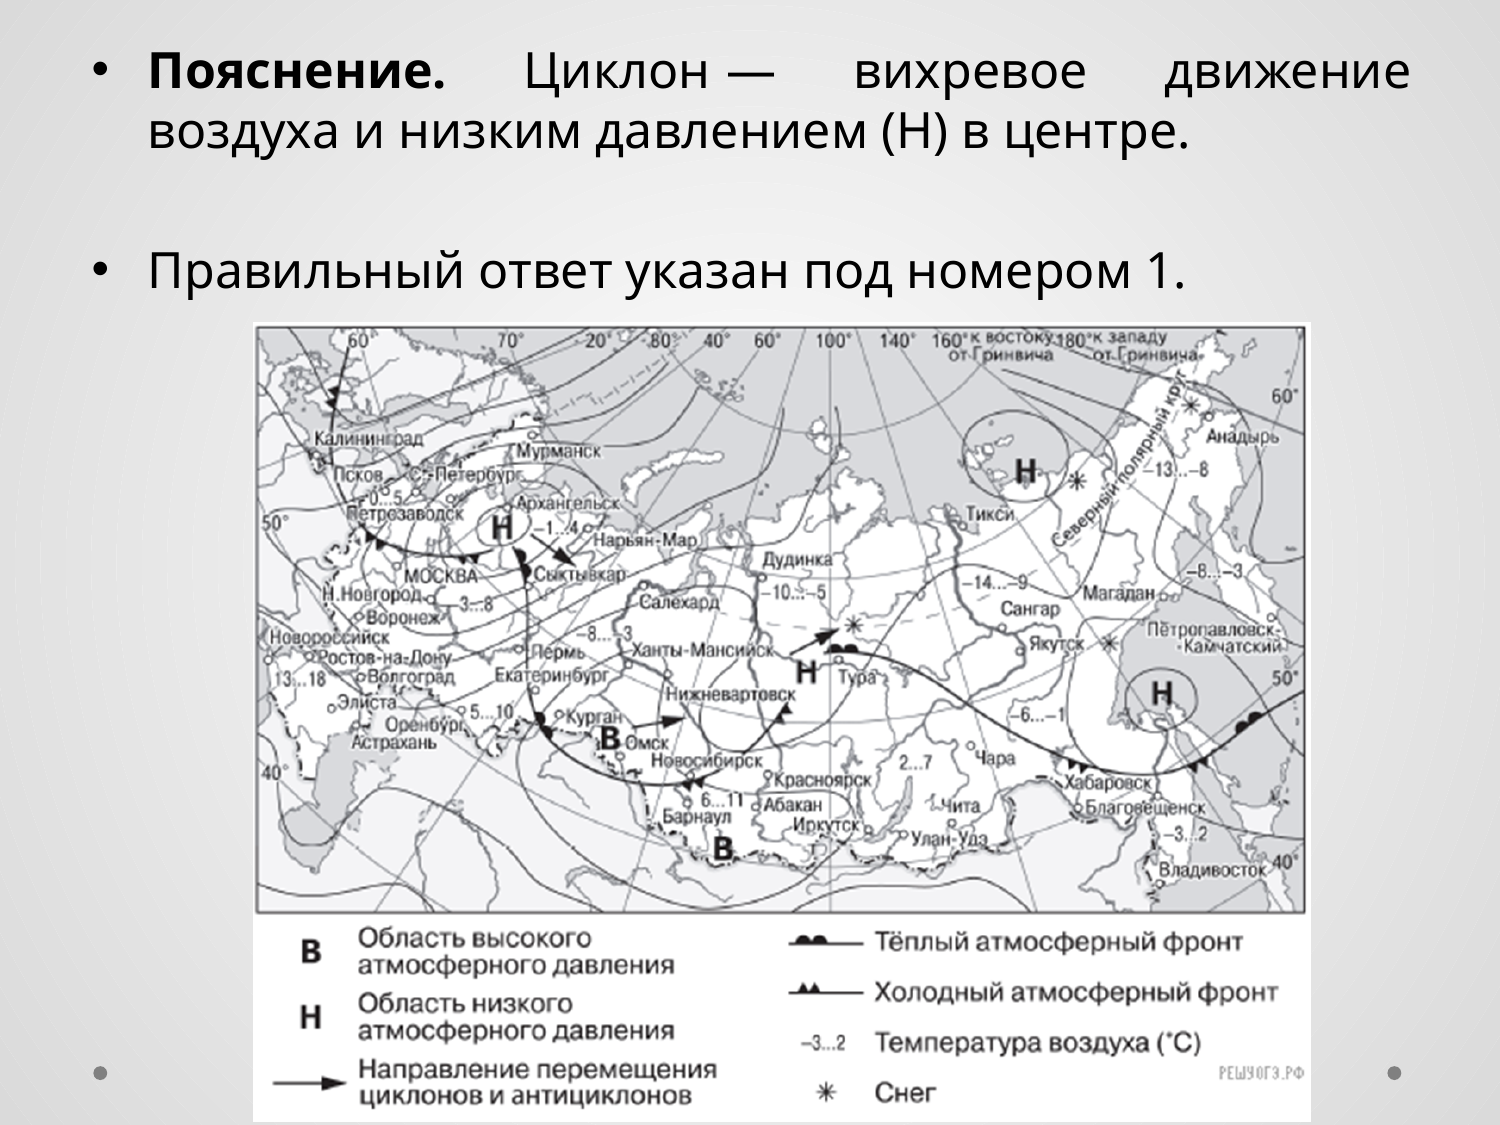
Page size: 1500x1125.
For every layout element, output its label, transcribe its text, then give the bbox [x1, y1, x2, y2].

list Пояснение. Циклон — вихревое движение воздуха и низким давлением (Н) в центре. Правильный ответ указан под номером 1. [76, 30, 1427, 327]
picture [253, 322, 1311, 1123]
